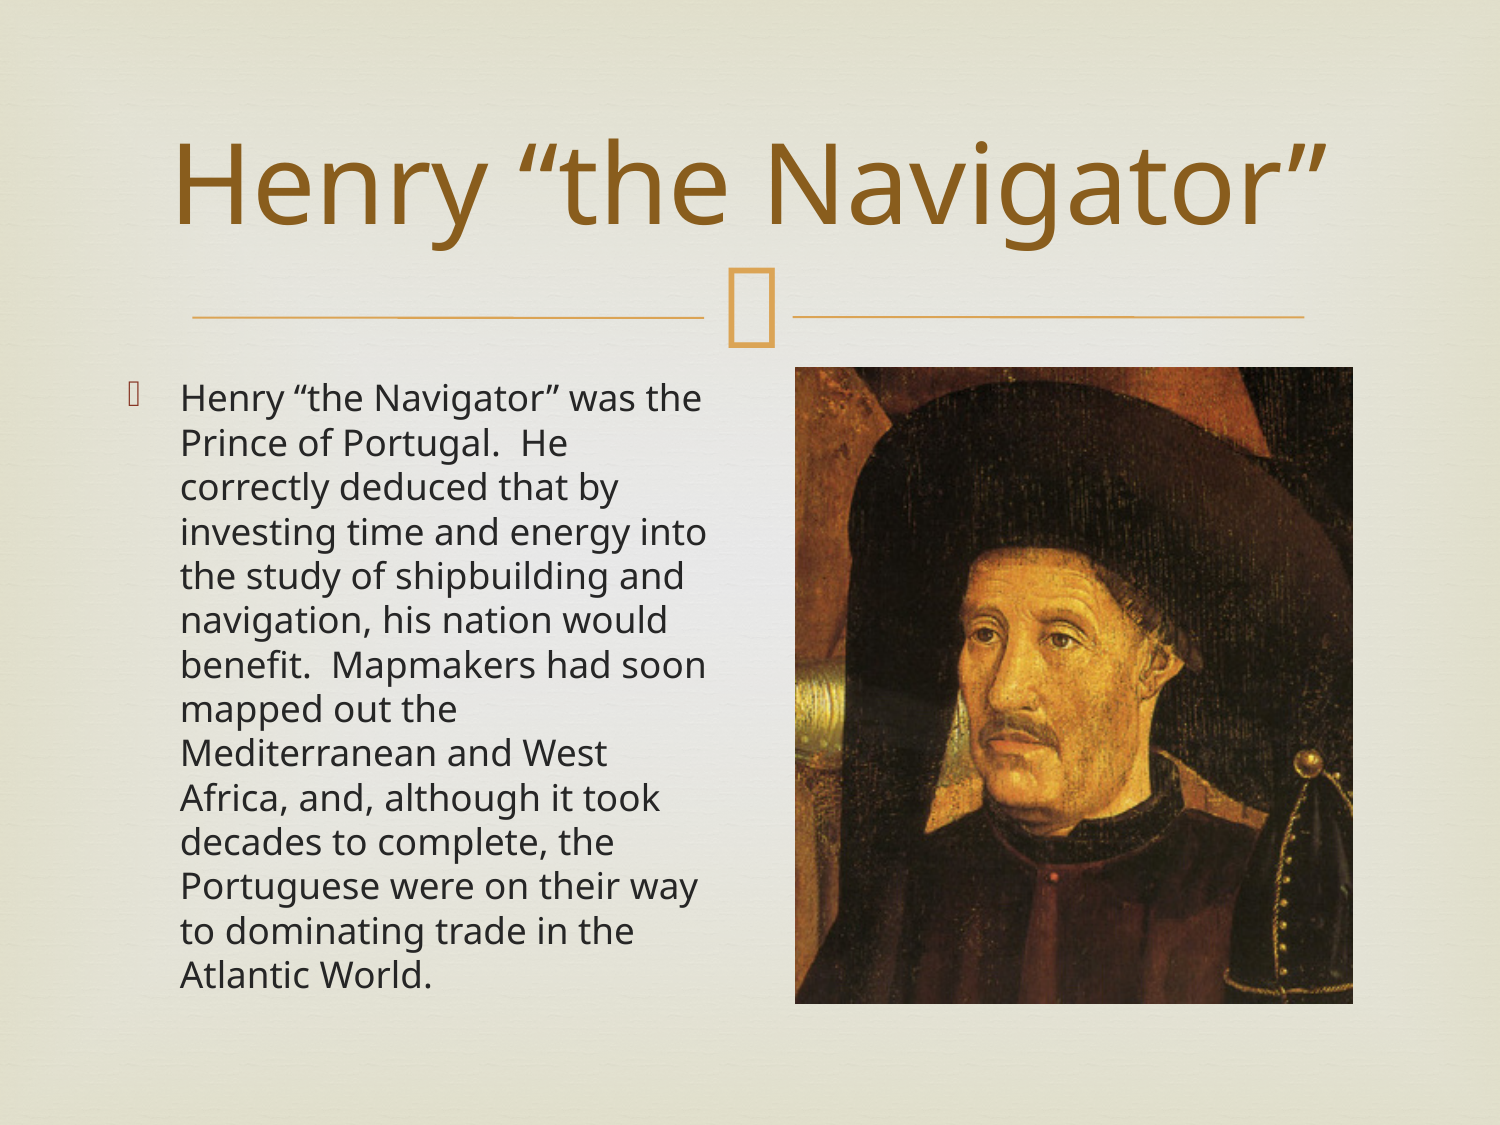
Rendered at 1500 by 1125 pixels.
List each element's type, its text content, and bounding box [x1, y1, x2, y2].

list Henry “the Navigator” was the Prince of Portugal. He correctly deduced that by investing time and energy into the study of shipbuilding and navigation, his nation would benefit. Mapmakers had soon mapped out the Mediterranean and West Africa, and, although it took decades to complete, the Portuguese were on their way to dominating trade in the Atlantic World. [112, 367, 737, 1004]
title Henry “the Navigator” [112, 93, 1386, 267]
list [794, 366, 1354, 1004]
